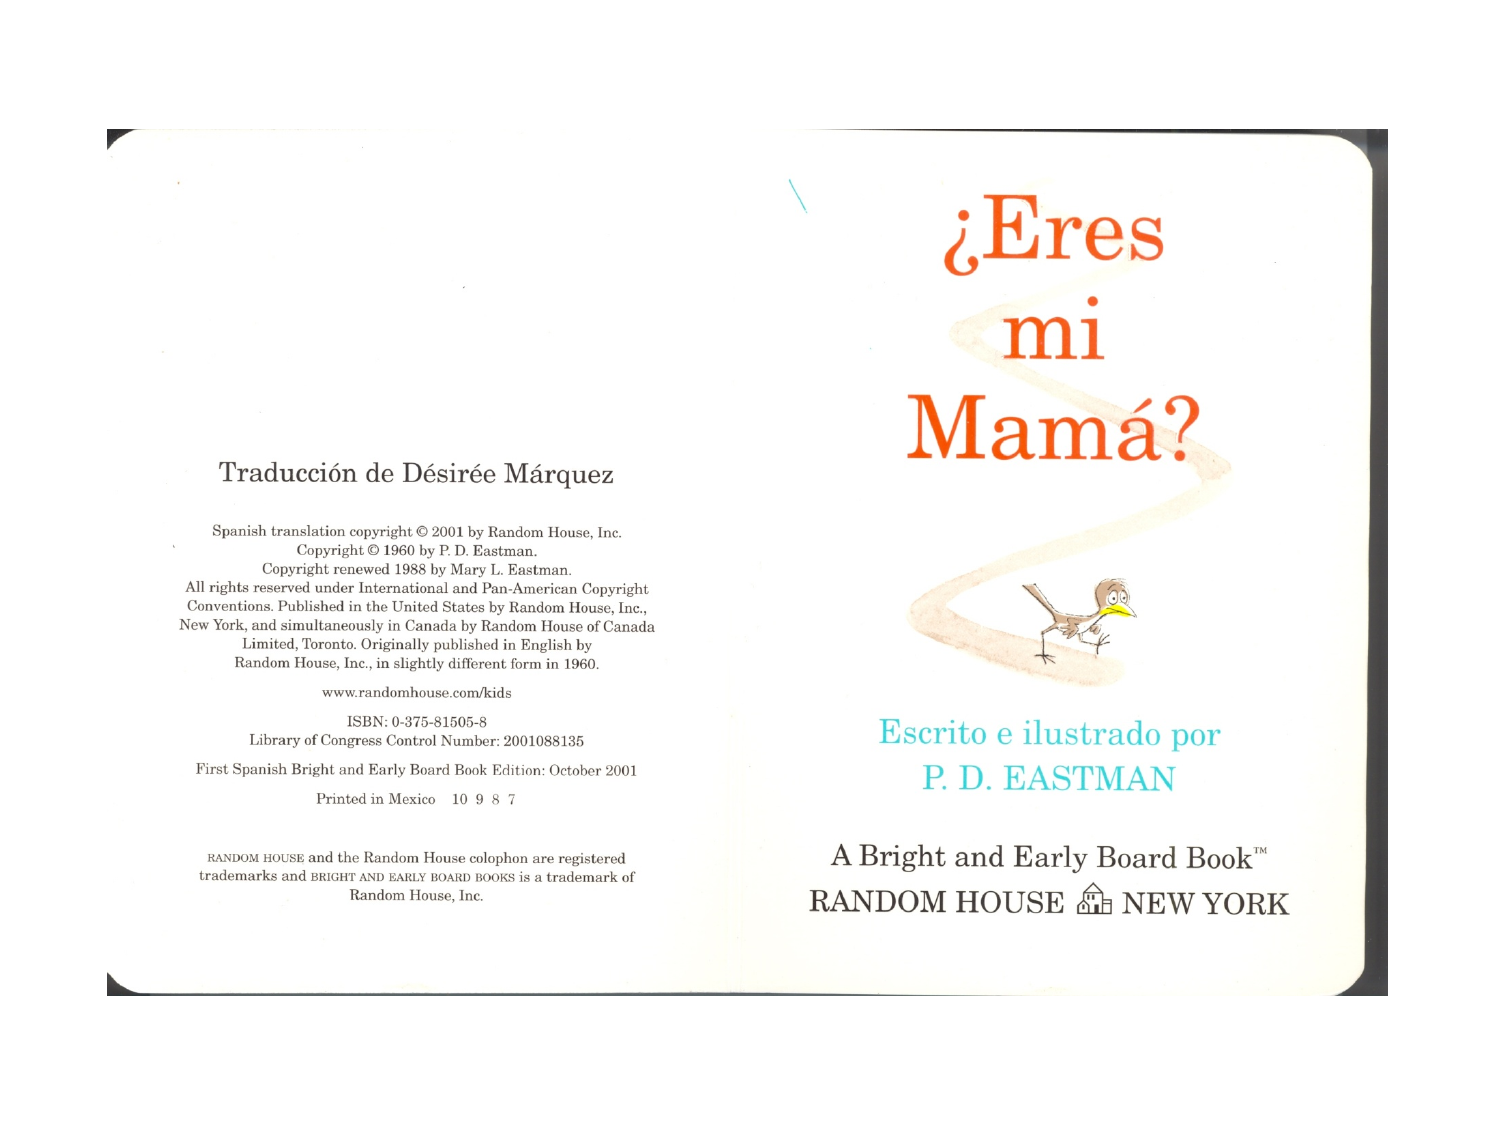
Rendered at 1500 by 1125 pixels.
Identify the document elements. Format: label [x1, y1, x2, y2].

picture [106, 129, 1388, 996]
